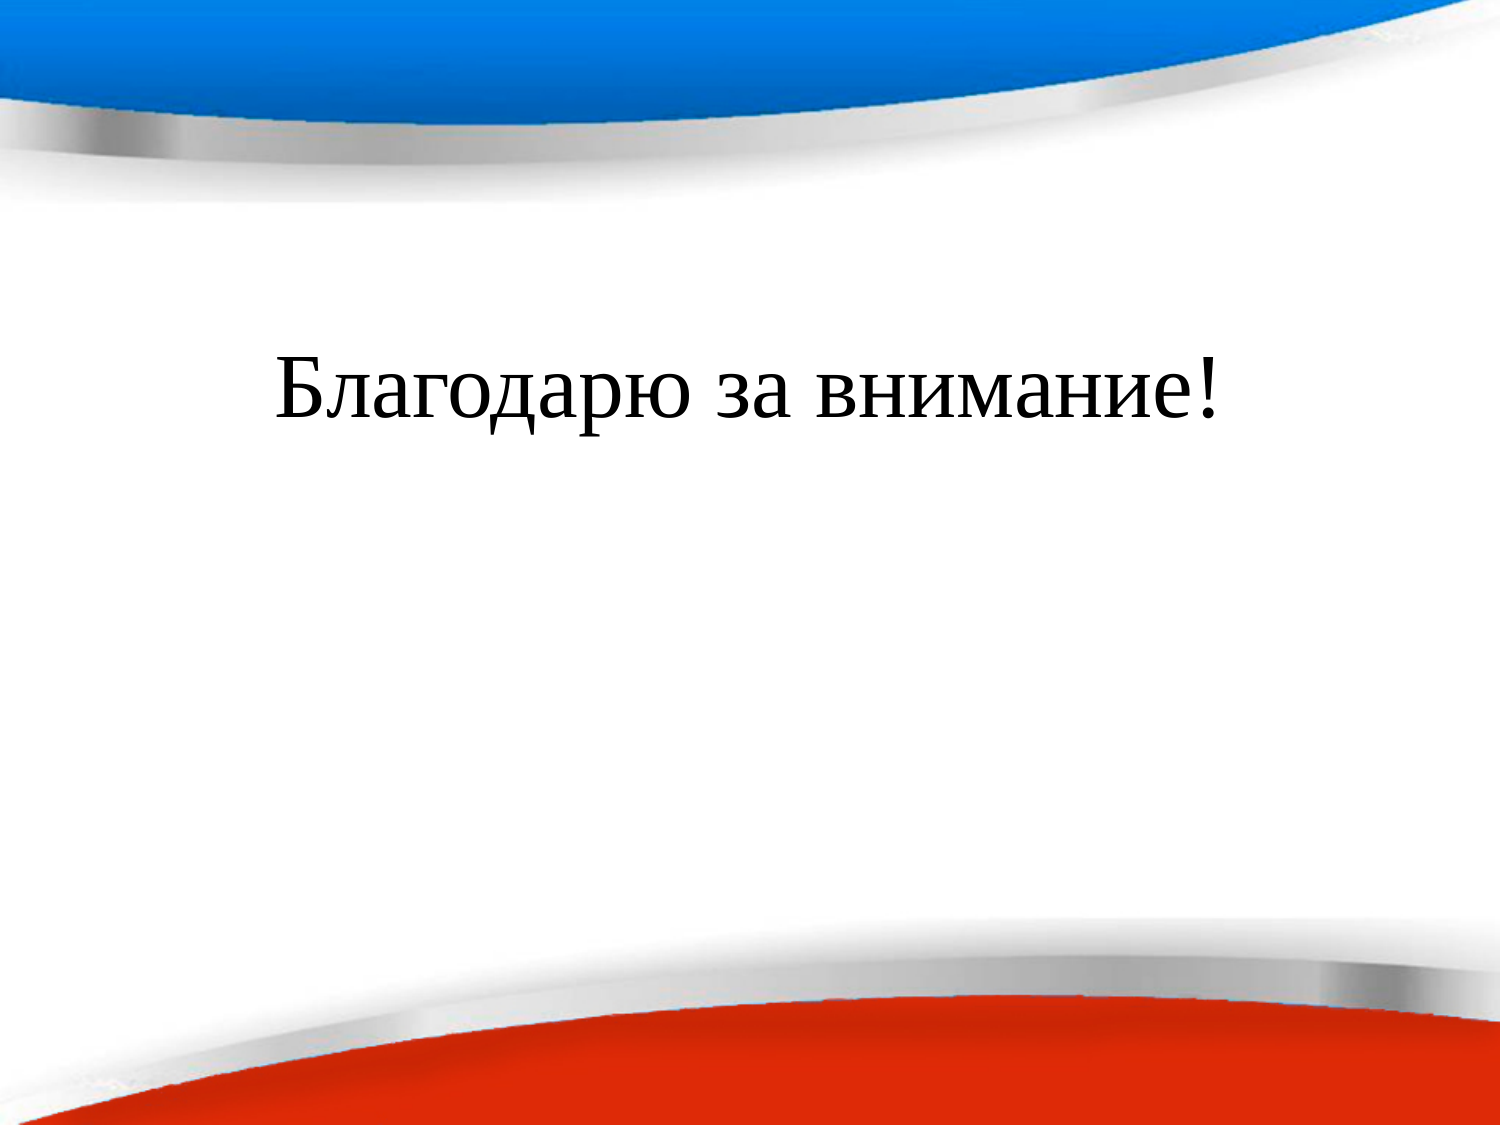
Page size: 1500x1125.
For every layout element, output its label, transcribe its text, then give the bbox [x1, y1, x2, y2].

title Благодарю за внимание! [75, 45, 1425, 716]
picture [0, 0, 1500, 1125]
